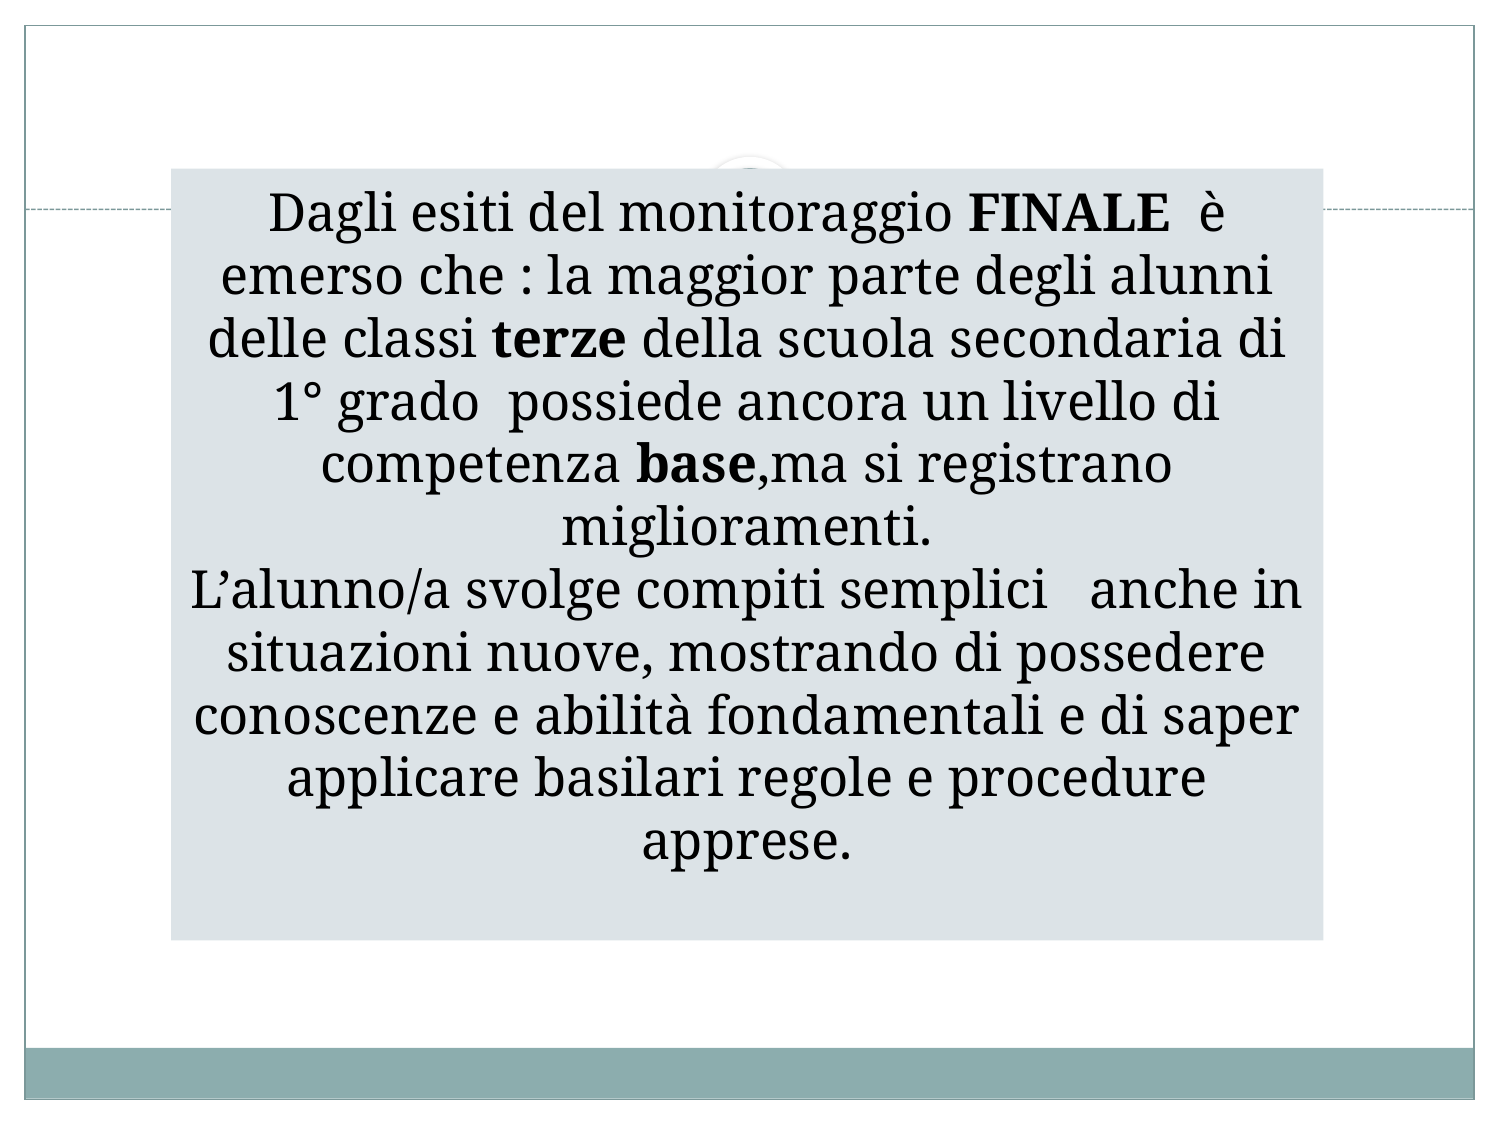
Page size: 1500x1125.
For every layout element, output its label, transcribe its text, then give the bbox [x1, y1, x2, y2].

title Dagli esiti del monitoraggio FINALE è emerso che : la maggior parte degli alunni delle classi terze della scuola secondaria di 1° grado possiede ancora un livello di competenza base,ma si registrano miglioramenti. L’alunno/a svolge compiti semplici anche in situazioni nuove, mostrando di possedere conoscenze e abilità fondamentali e di saper applicare basilari regole e procedure apprese. [171, 168, 1324, 941]
slide_number 48 [712, 169, 788, 243]
